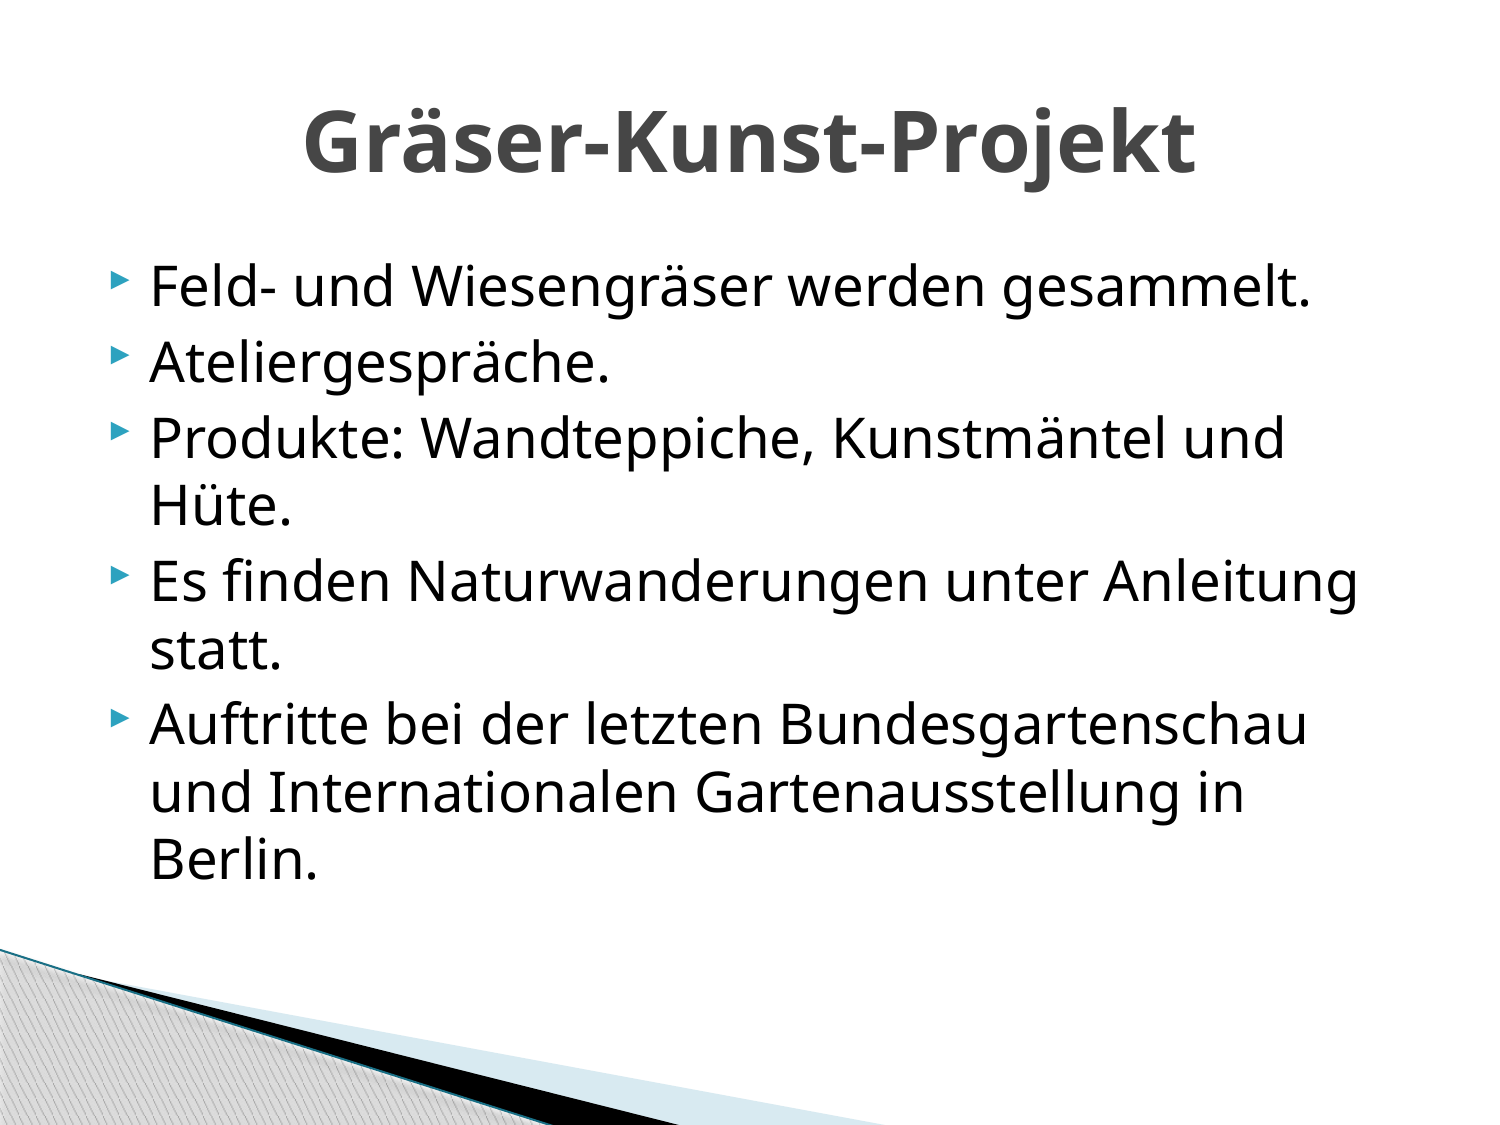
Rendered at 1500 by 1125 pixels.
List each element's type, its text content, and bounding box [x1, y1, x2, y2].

title Gräser-Kunst-Projekt [75, 45, 1425, 233]
list Feld- und Wiesengräser werden gesammelt. Ateliergespräche. Produkte: Wandteppiche, Kunstmäntel und Hüte. Es finden Naturwanderungen unter Anleitung statt. Auftritte bei der letzten Bundesgartenschau und Internationalen Gartenausstellung in Berlin. [75, 243, 1425, 986]
